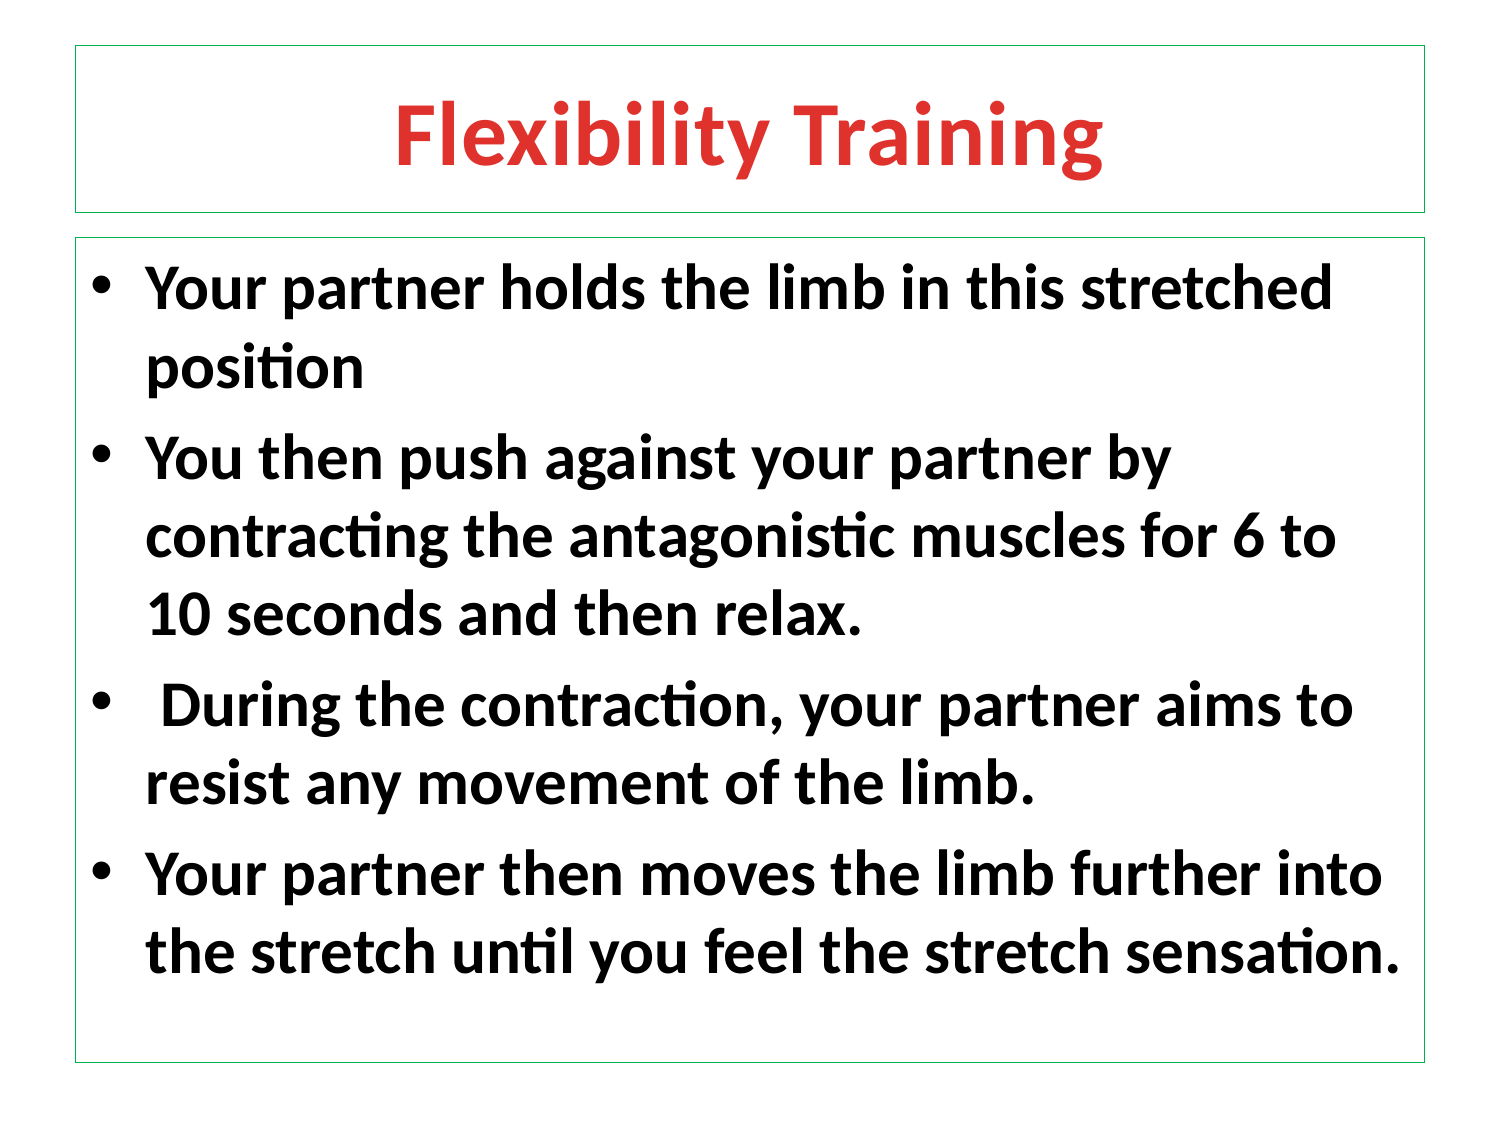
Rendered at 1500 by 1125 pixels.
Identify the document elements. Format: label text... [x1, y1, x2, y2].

list Your partner holds the limb in this stretched position You then push against your partner by contracting the antagonistic muscles for 6 to 10 seconds and then relax. During the contraction, your partner aims to resist any movement of the limb. Your partner then moves the limb further into the stretch until you feel the stretch sensation. [75, 237, 1425, 1063]
title Flexibility Training [75, 45, 1425, 213]
